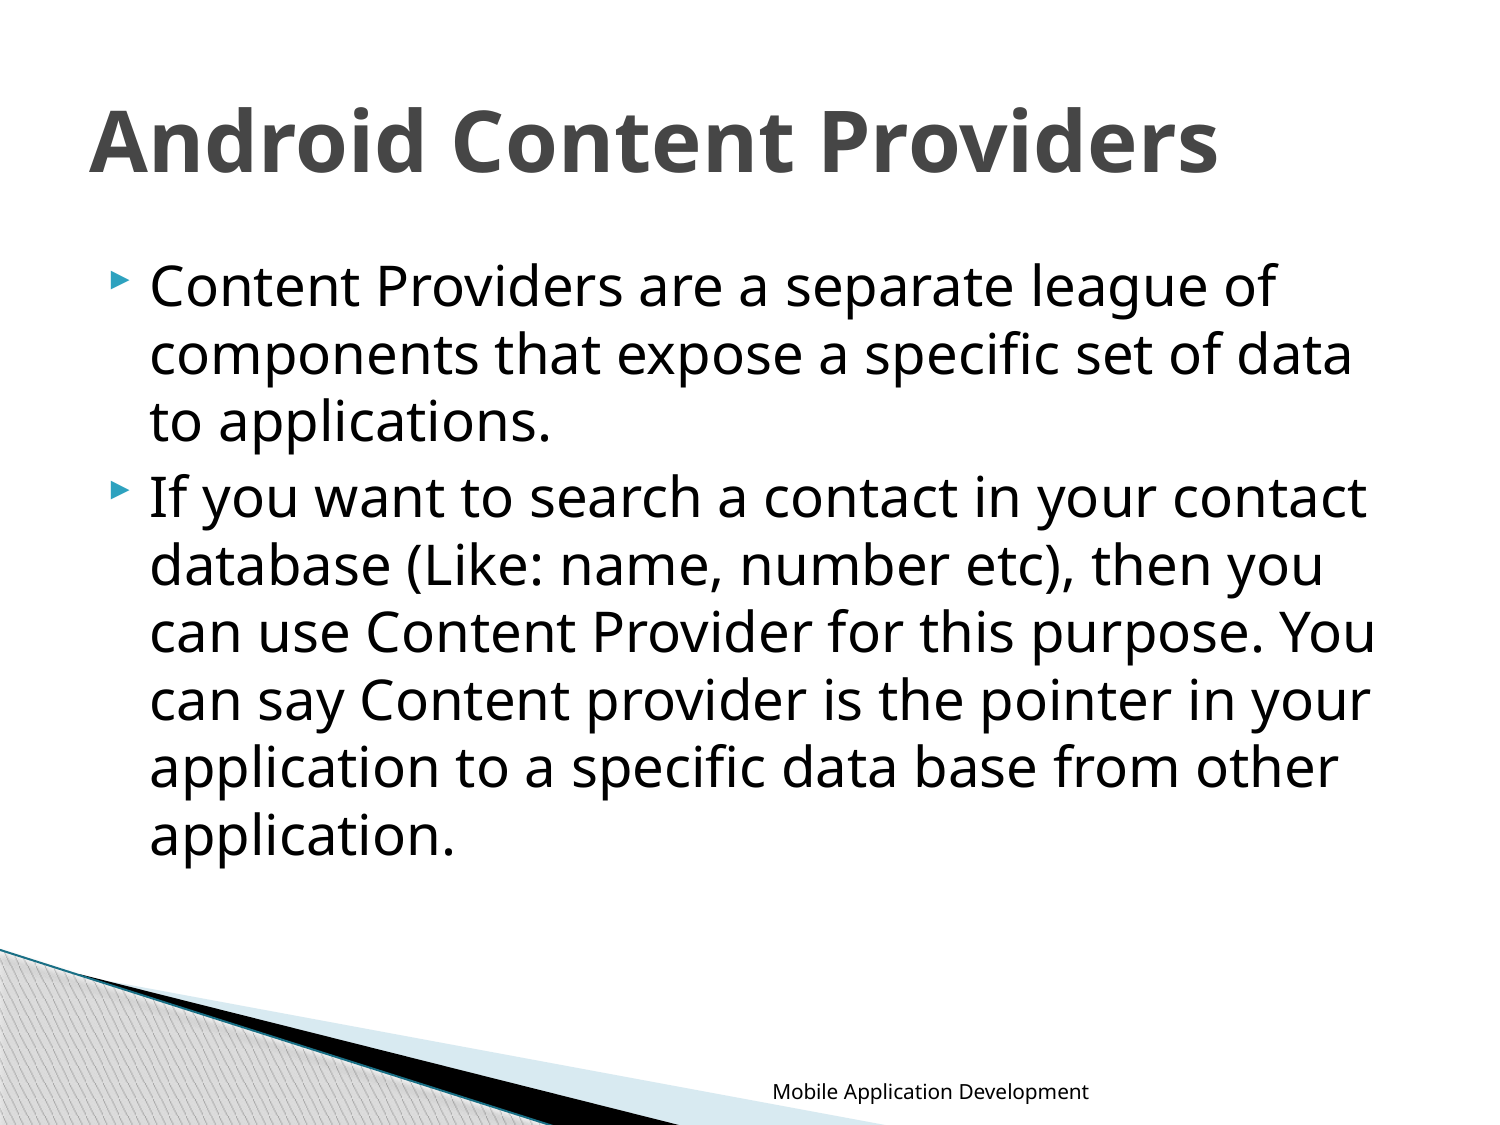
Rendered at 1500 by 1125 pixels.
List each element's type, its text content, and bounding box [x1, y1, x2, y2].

list Content Providers are a separate league of components that expose a specific set of data to applications. If you want to search a contact in your contact database (Like: name, number etc), then you can use Content Provider for this purpose. You can say Content provider is the pointer in your application to a specific data base from other application. [75, 243, 1425, 986]
footer Mobile Application Development [718, 1051, 1105, 1112]
title Android Content Providers [75, 45, 1425, 233]
